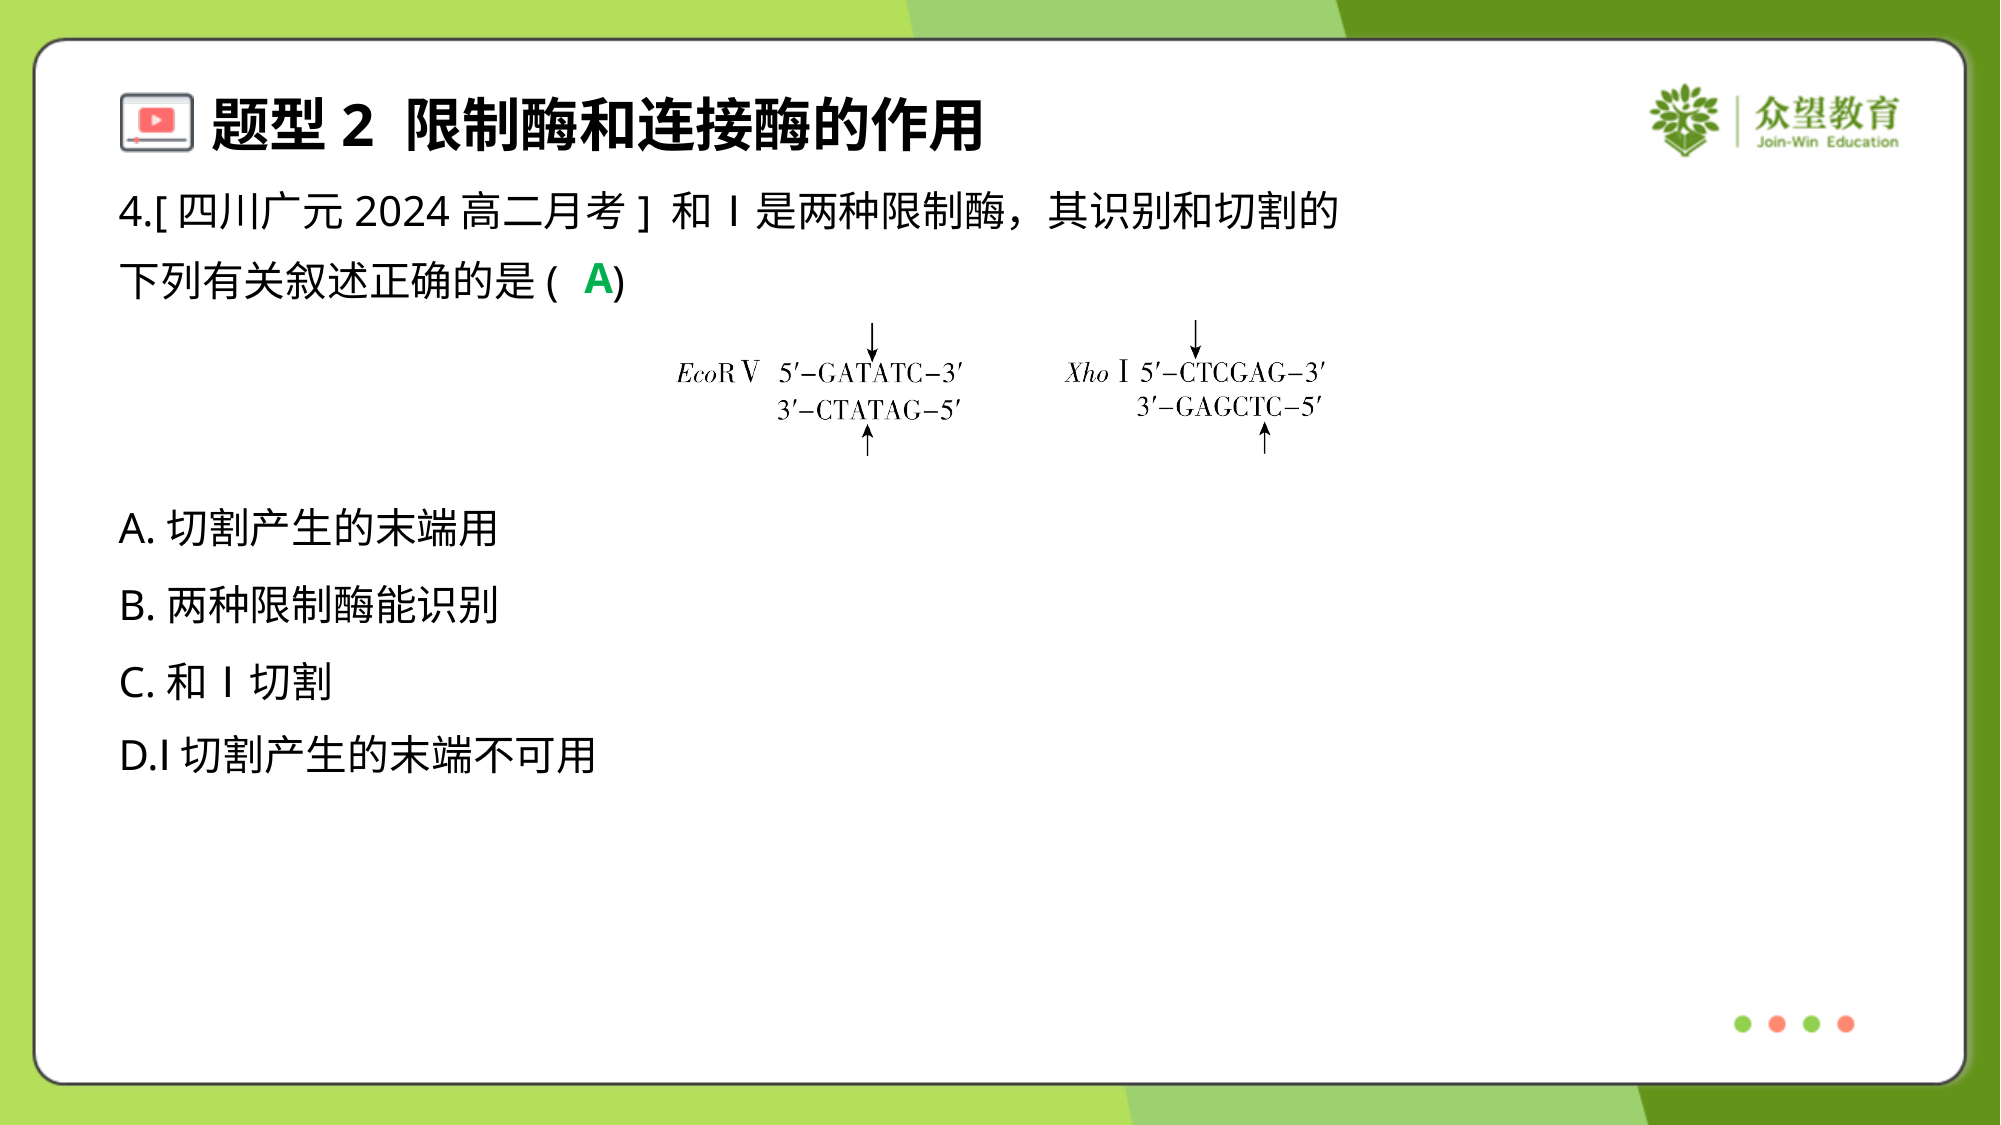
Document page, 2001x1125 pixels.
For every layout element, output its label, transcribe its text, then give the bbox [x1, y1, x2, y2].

text_box A [567, 231, 630, 296]
picture [0, 0, 2000, 1125]
